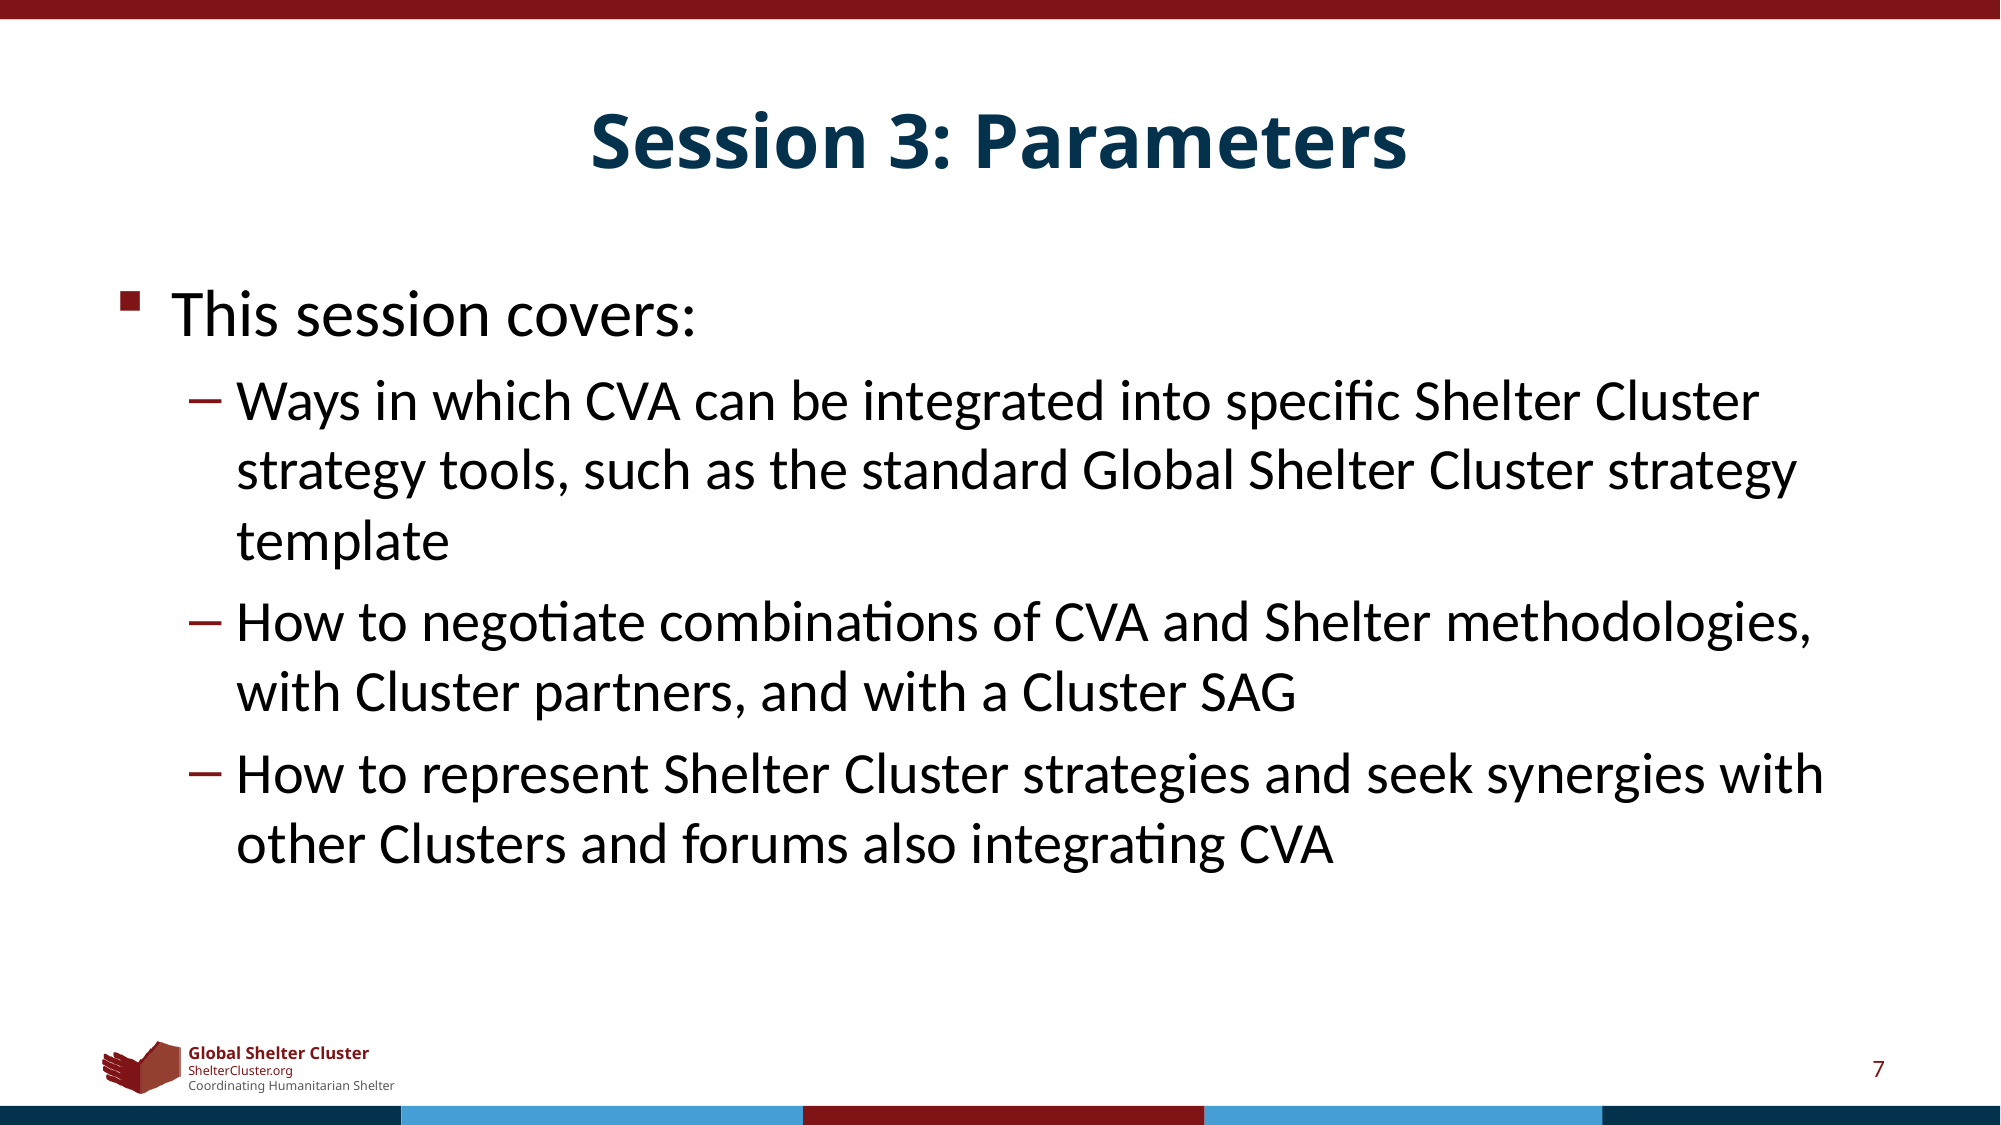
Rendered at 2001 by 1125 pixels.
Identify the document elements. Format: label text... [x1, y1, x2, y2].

slide_number 7 [1433, 1037, 1900, 1098]
list This session covers: Ways in which CVA can be integrated into specific Shelter Cluster strategy tools, such as the standard Global Shelter Cluster strategy template How to negotiate combinations of CVA and Shelter methodologies, with Cluster partners, and with a Cluster SAG How to represent Shelter Cluster strategies and seek synergies with other Clusters and forums also integrating CVA [99, 262, 1900, 1005]
title Session 3: Parameters [99, 45, 1900, 233]
picture [102, 1041, 181, 1094]
